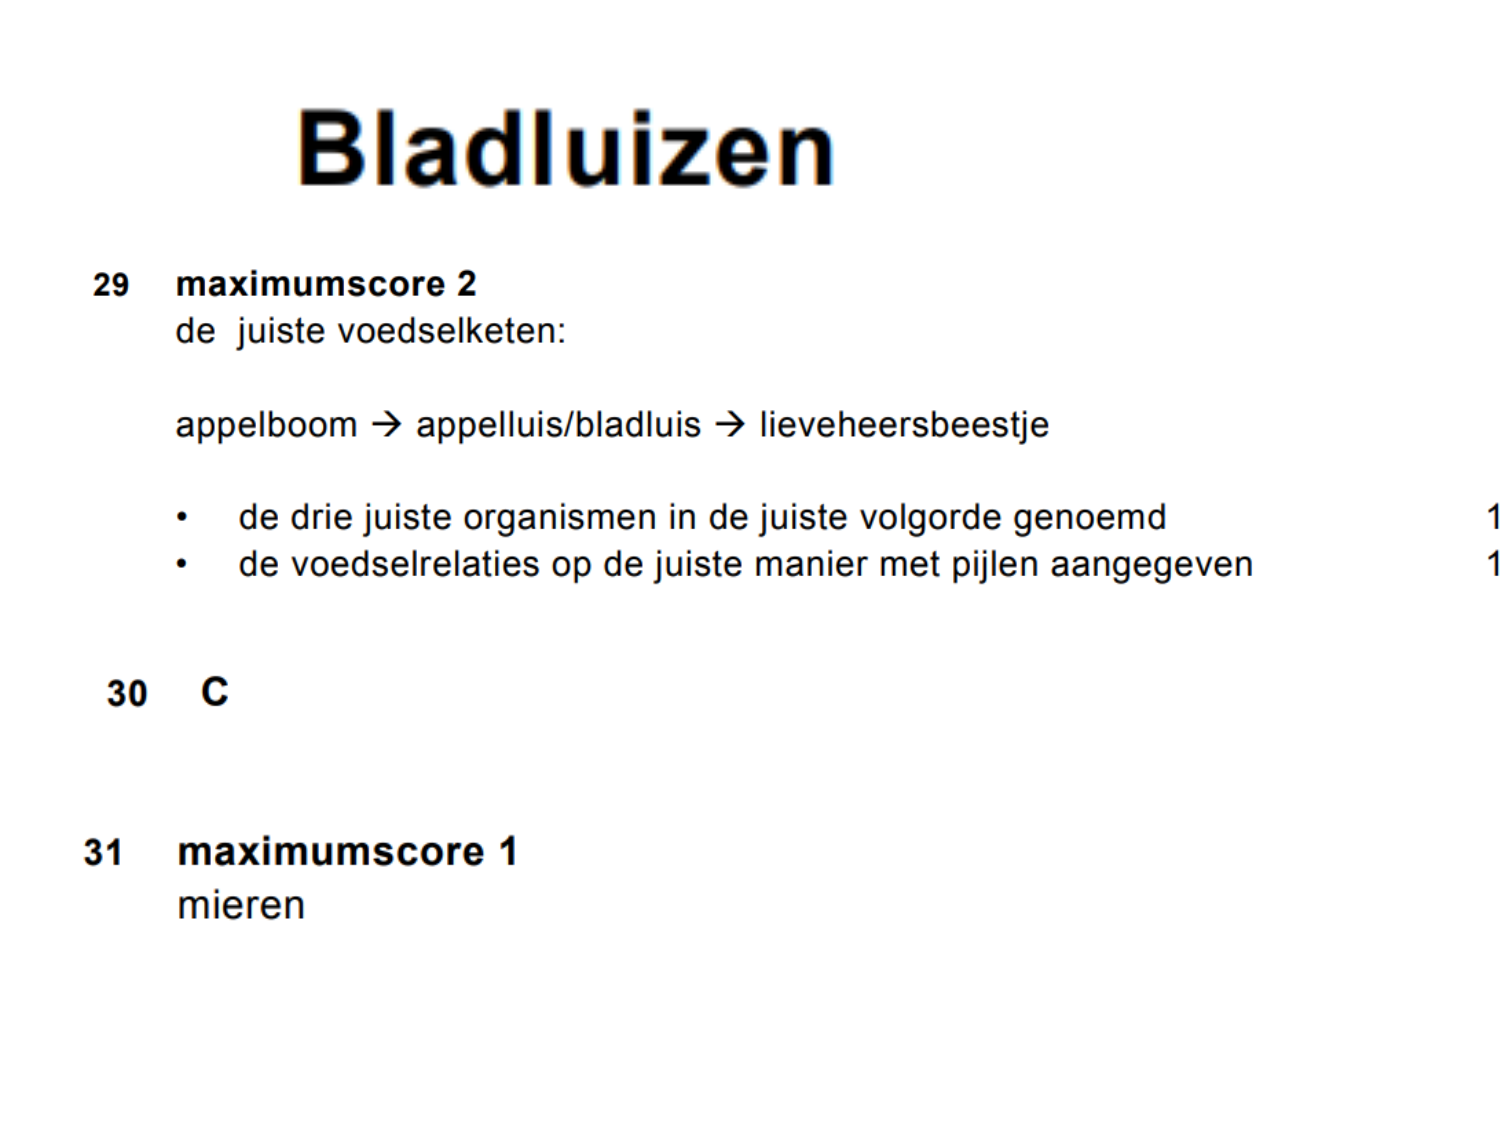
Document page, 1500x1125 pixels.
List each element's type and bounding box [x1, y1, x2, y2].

picture [67, 644, 319, 726]
picture [62, 810, 576, 944]
picture [62, 231, 1500, 605]
picture [277, 77, 904, 224]
